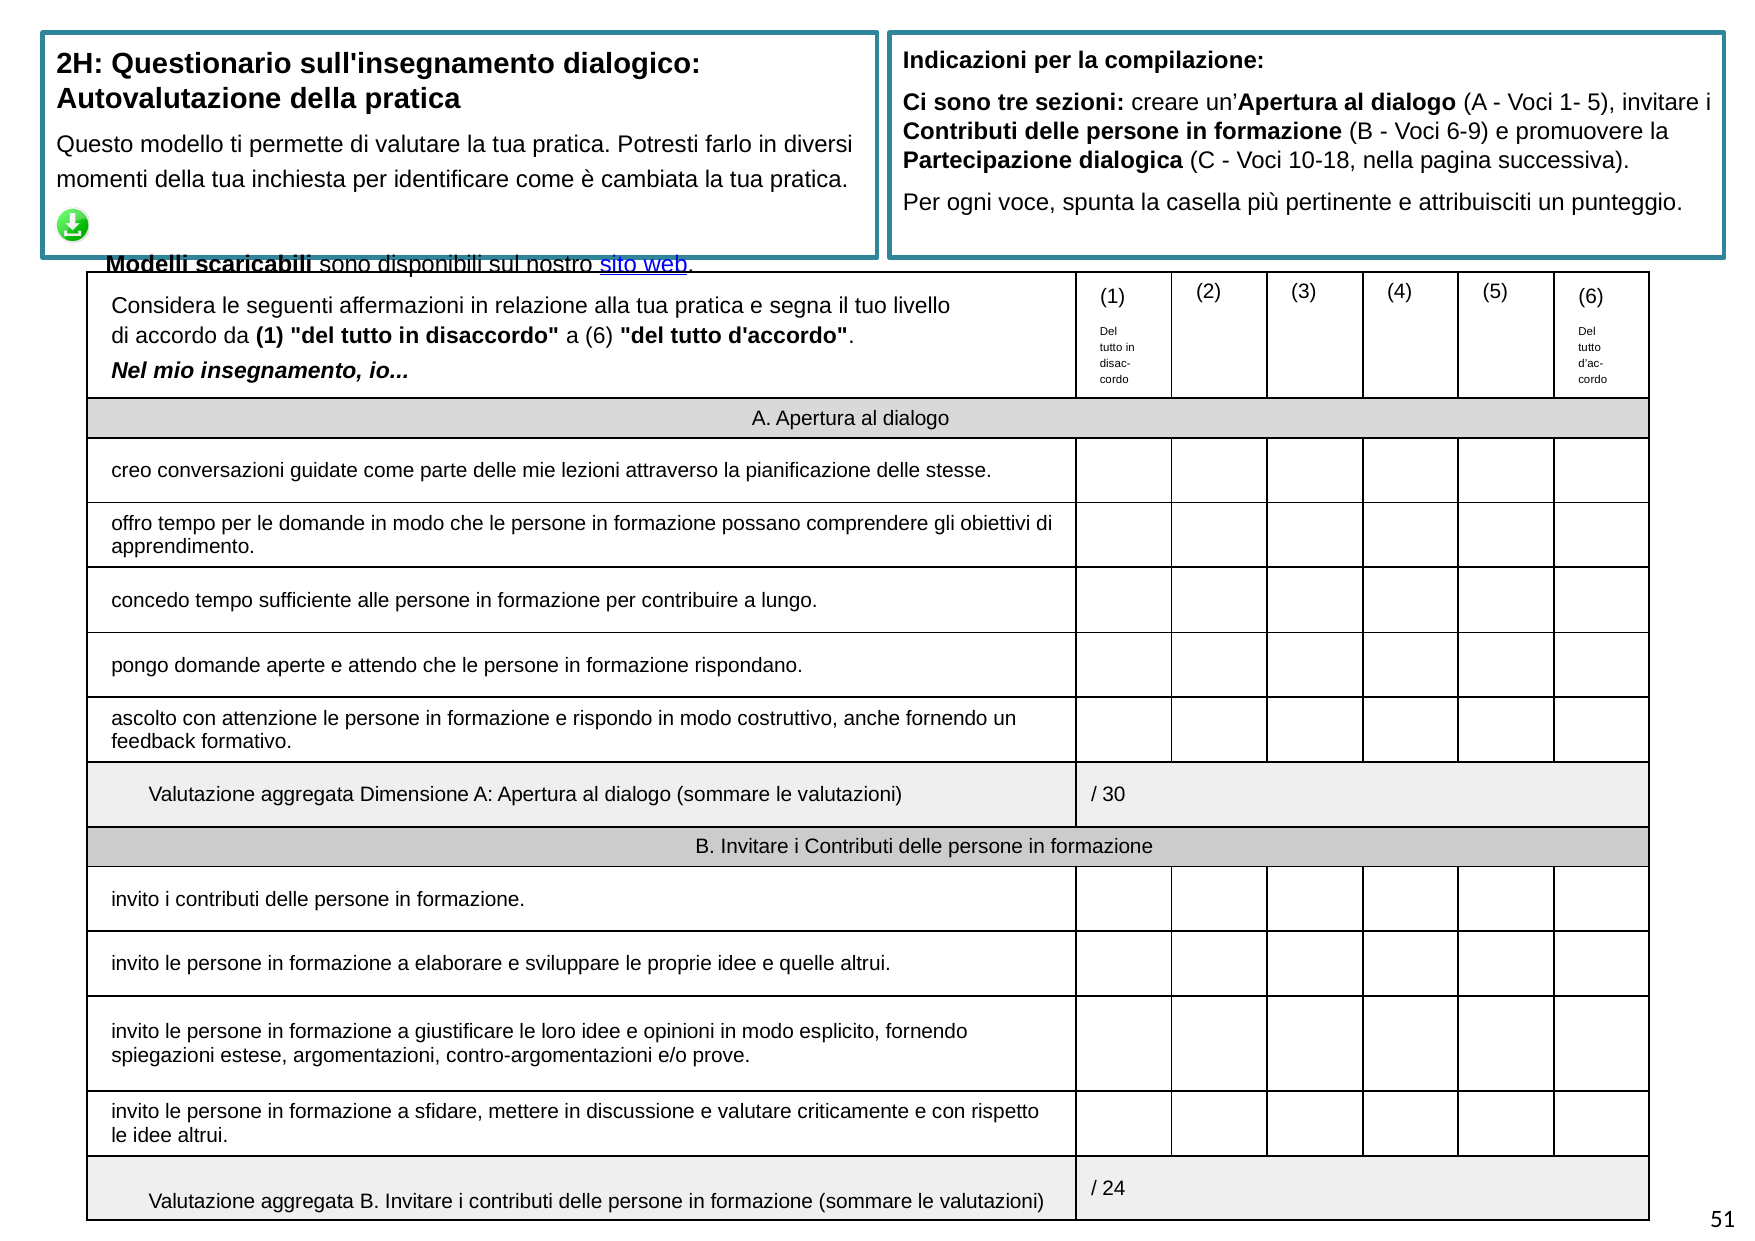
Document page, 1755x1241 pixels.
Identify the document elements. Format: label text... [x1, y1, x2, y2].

table_cell [1364, 867, 1457, 930]
table_cell [1459, 932, 1553, 995]
table_cell [1459, 867, 1553, 930]
table_cell creo conversazioni guidate come parte delle mie lezioni attraverso la pianificazione delle stesse. [88, 439, 1075, 502]
table_cell [1364, 997, 1457, 1090]
table_header (3) [1268, 273, 1362, 397]
table_cell [1268, 568, 1362, 632]
table_cell [1555, 503, 1648, 566]
table_cell B. Invitare i Contributi delle persone in formazione [88, 828, 1648, 866]
table_cell [1459, 503, 1553, 566]
table_cell [1172, 698, 1266, 761]
table_cell [1364, 503, 1457, 566]
text_box 2H: Questionario sull'insegnamento dialogico: Autovalutazione della pratica Questo modello ti permette di valutare la tua pratica. Potresti farlo in diversi momenti della tua inchiesta per identificare come è cambiata la tua pratica. Modelli scaricabili sono disponibili sul nostro sito web. [42, 32, 878, 258]
table_cell [1364, 698, 1457, 761]
table_cell [1172, 568, 1266, 632]
table_cell [1077, 932, 1171, 995]
table_cell [1555, 633, 1648, 696]
table_cell [1268, 633, 1362, 696]
table_cell / 24 [1077, 1157, 1648, 1219]
table_header (5) [1459, 273, 1553, 397]
table_header (2) [1172, 273, 1266, 397]
table_cell invito i contributi delle persone in formazione. [88, 867, 1075, 930]
table_cell invito le persone in formazione a giustificare le loro idee e opinioni in modo esplicito, fornendo spiegazioni estese, argomentazioni, contro-argomentazioni e/o prove. [88, 997, 1075, 1090]
table_cell [1268, 698, 1362, 761]
table_cell [1077, 568, 1171, 632]
table_cell ascolto con attenzione le persone in formazione e rispondo in modo costruttivo, anche fornendo un feedback formativo. [88, 698, 1075, 761]
table_cell [1459, 997, 1553, 1090]
table_cell invito le persone in formazione a elaborare e sviluppare le proprie idee e quelle altrui. [88, 932, 1075, 995]
table_cell [1172, 1092, 1266, 1155]
table_cell Valutazione aggregata Dimensione A: Apertura al dialogo (sommare le valutazioni) [88, 763, 1075, 826]
table_cell [1077, 439, 1171, 502]
table_cell A. Apertura al dialogo [88, 399, 1648, 437]
table_cell concedo tempo sufficiente alle persone in formazione per contribuire a lungo. [88, 568, 1075, 632]
table_cell [1364, 439, 1457, 502]
table_cell [1555, 997, 1648, 1090]
text_box Indicazioni per la compilazione: Ci sono tre sezioni: creare un’Apertura al dialogo (A - Voci 1- 5), invitare i Contributi delle persone in formazione (B - Voci 6-9) e promuovere la Partecipazione dialogica (C - Voci 10-18, nella pagina successiva). Per ogni voce, spunta la casella più pertinente e attribuisciti un punteggio. [889, 32, 1724, 258]
table_cell [1555, 568, 1648, 632]
table_cell offro tempo per le domande in modo che le persone in formazione possano comprendere gli obiettivi di apprendimento. [88, 503, 1075, 566]
table_cell [1555, 932, 1648, 995]
table_cell [1268, 932, 1362, 995]
table_cell [1077, 867, 1171, 930]
table_cell / 30 [1077, 763, 1648, 826]
table_cell [1268, 1092, 1362, 1155]
table_cell pongo domande aperte e attendo che le persone in formazione rispondano. [88, 633, 1075, 696]
table_cell [1459, 439, 1553, 502]
table_header (6) Del tutto d’ac-cordo [1555, 273, 1648, 397]
table_cell [1268, 997, 1362, 1090]
table_cell [1172, 997, 1266, 1090]
table_cell [1459, 1092, 1553, 1155]
table_header (4) [1364, 273, 1457, 397]
text_box [55, 207, 90, 243]
table_cell [1459, 698, 1553, 761]
text_box 51 [1695, 1195, 1752, 1241]
table_cell [1077, 633, 1171, 696]
table_cell [1268, 503, 1362, 566]
table_cell [1459, 568, 1553, 632]
table_cell [1077, 698, 1171, 761]
table_cell [1364, 932, 1457, 995]
table_cell [1555, 698, 1648, 761]
table_cell [1364, 1092, 1457, 1155]
table_cell Valutazione aggregata B. Invitare i contributi delle persone in formazione (sommare le valutazioni) [88, 1157, 1075, 1219]
table_cell [1364, 633, 1457, 696]
table_cell [1555, 867, 1648, 930]
table_cell [1077, 503, 1171, 566]
table_header Considera le seguenti affermazioni in relazione alla tua pratica e segna il tuo livello di accordo da (1) "del tutto in disaccordo" a (6) "del tutto d'accordo". Nel mio insegnamento, io... [88, 273, 1075, 397]
table_cell [1172, 932, 1266, 995]
table_cell [1172, 867, 1266, 930]
table_cell [1268, 439, 1362, 502]
table_header (1) Del tutto in disac-cordo [1077, 273, 1171, 397]
table_cell [1364, 568, 1457, 632]
table_cell [1459, 633, 1553, 696]
table_cell [1555, 1092, 1648, 1155]
table_cell [1172, 633, 1266, 696]
table_cell [1077, 997, 1171, 1090]
table_cell [1555, 439, 1648, 502]
table_cell [1077, 1092, 1171, 1155]
table_cell [1268, 867, 1362, 930]
table_cell [1172, 503, 1266, 566]
table_cell [1172, 439, 1266, 502]
table_cell invito le persone in formazione a sfidare, mettere in discussione e valutare criticamente e con rispetto le idee altrui. [88, 1092, 1075, 1155]
